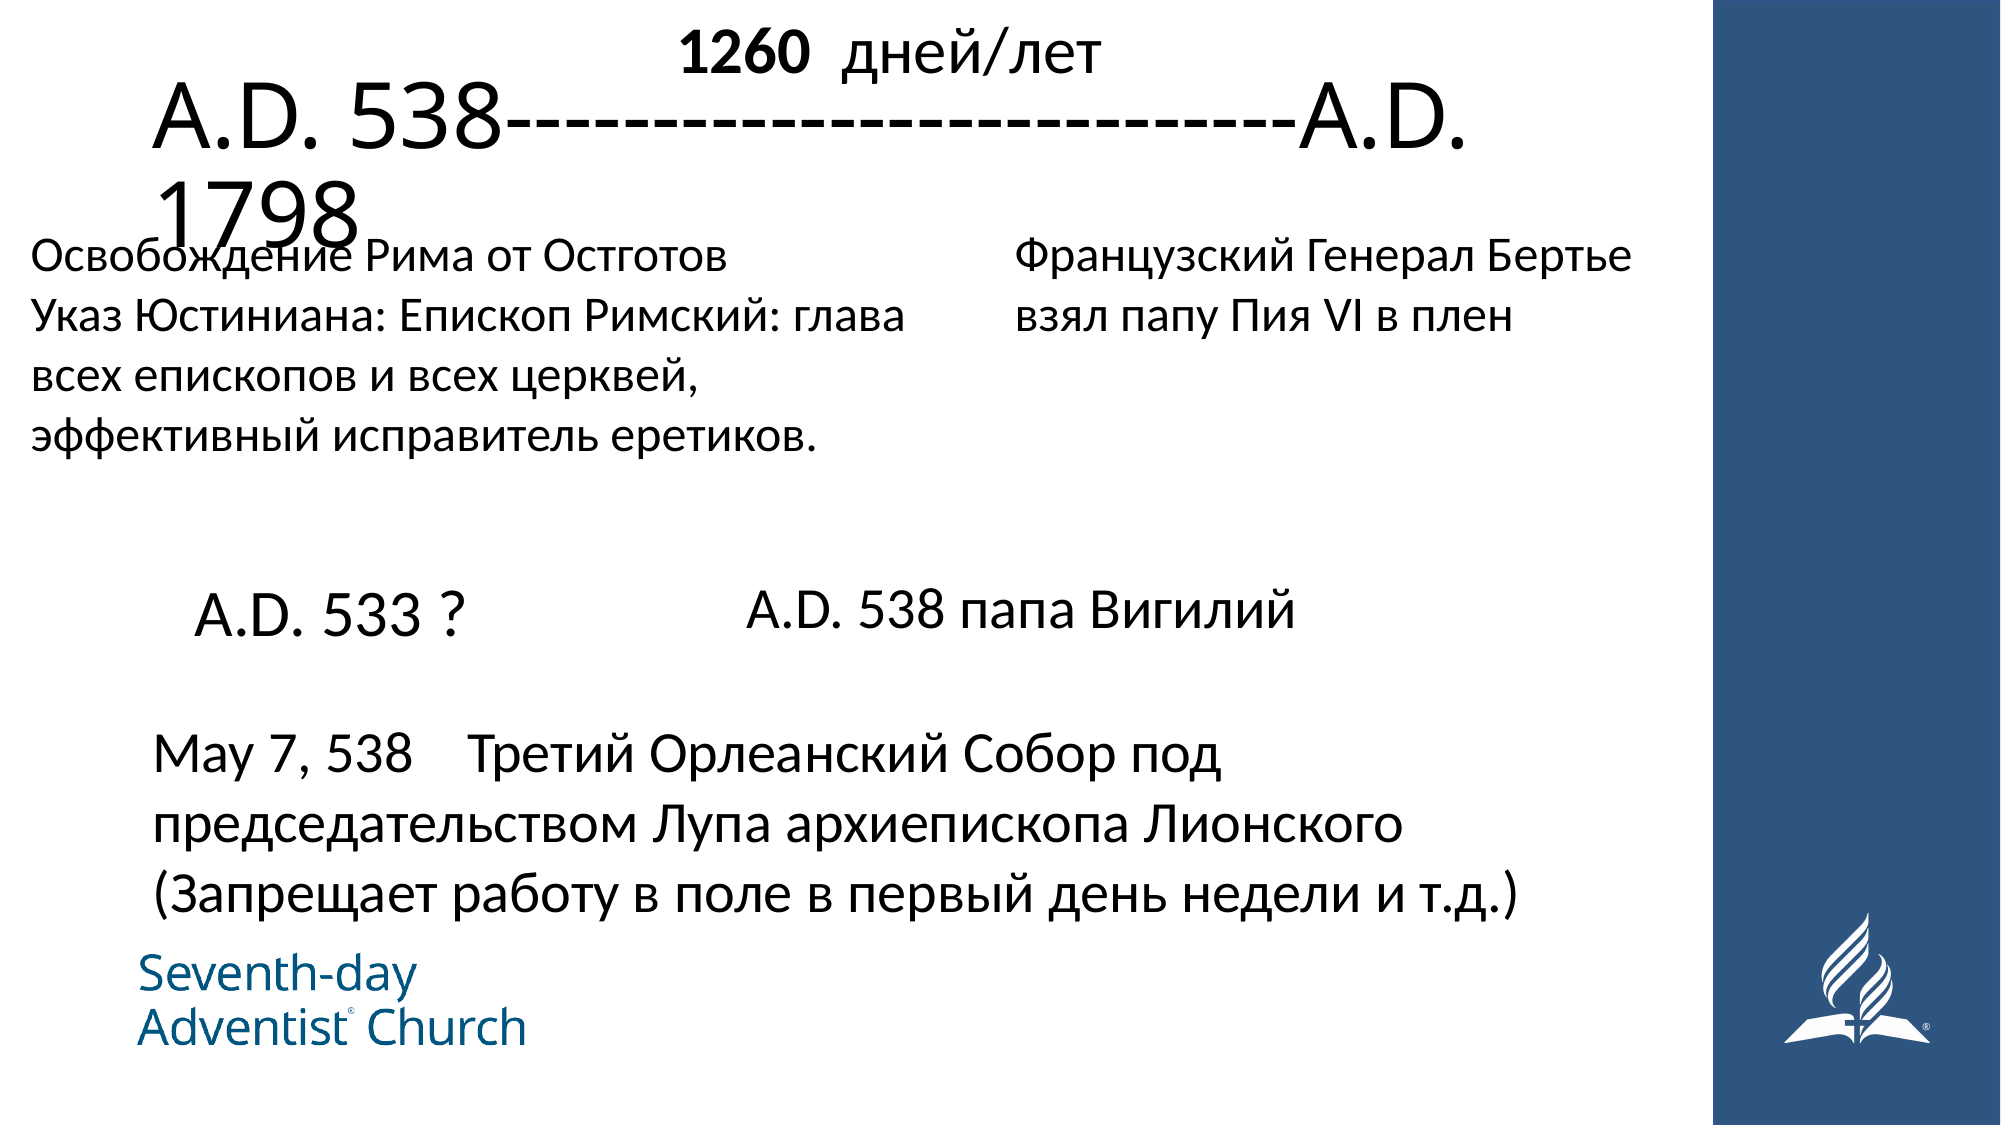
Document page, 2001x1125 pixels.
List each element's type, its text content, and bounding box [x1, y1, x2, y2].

text_box 1260 дней/лет [661, 0, 1175, 95]
picture [120, 911, 537, 1073]
text_box A.D. 533 ? [179, 562, 497, 658]
text_box May 7, 538 Третий Орлеанский Собор под председательством Лупа архиепископа Лионского (Запрещает работу в поле в первый день недели и т.д.) [137, 706, 1703, 932]
picture [1771, 892, 1943, 1064]
text_box A.D. 538 папа Вигилий [731, 562, 1773, 648]
text_box Освобождение Рима от Остготов Указ Юстиниана: Епископ Римский: глава всех епископов и всех церквей, эффективный исправитель еретиков. [15, 213, 939, 469]
text_box Французский Генерал Бертье взял папу Пия VI в плен [999, 213, 2000, 349]
title A.D. 538---------------------------A.D. 1798 [137, 59, 1639, 278]
